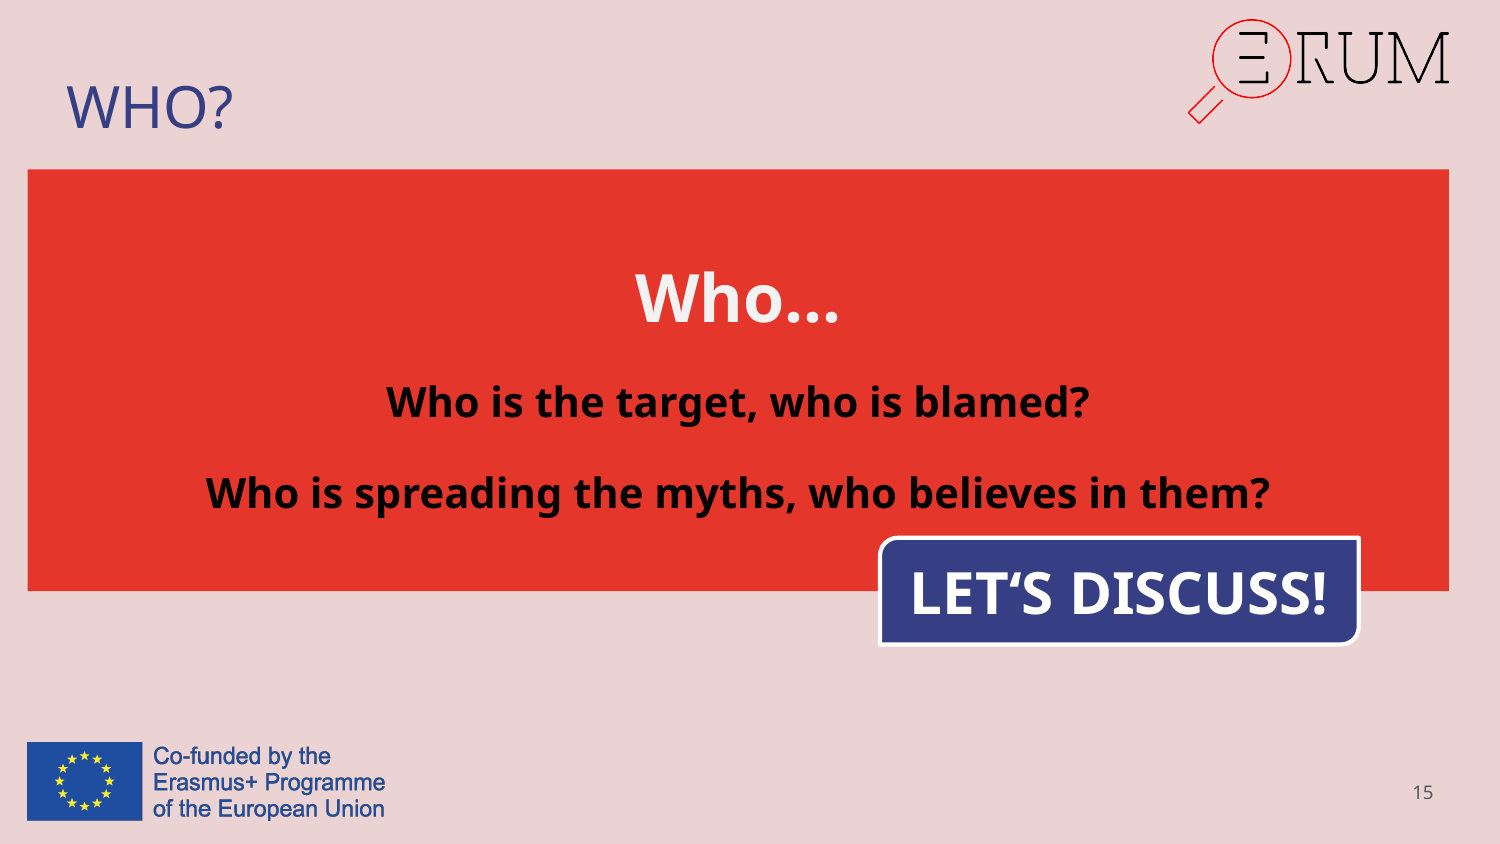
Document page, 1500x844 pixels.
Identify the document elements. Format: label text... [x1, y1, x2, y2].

title WHO? [51, 55, 1168, 150]
slide_number 15 [1358, 761, 1449, 826]
text_box LET‘S DISCUSS! [879, 537, 1359, 645]
picture [1136, 0, 1500, 137]
list Who… Who is the target, who is blamed? Who is spreading the myths, who believes in them? [27, 169, 1449, 592]
picture [27, 742, 385, 821]
